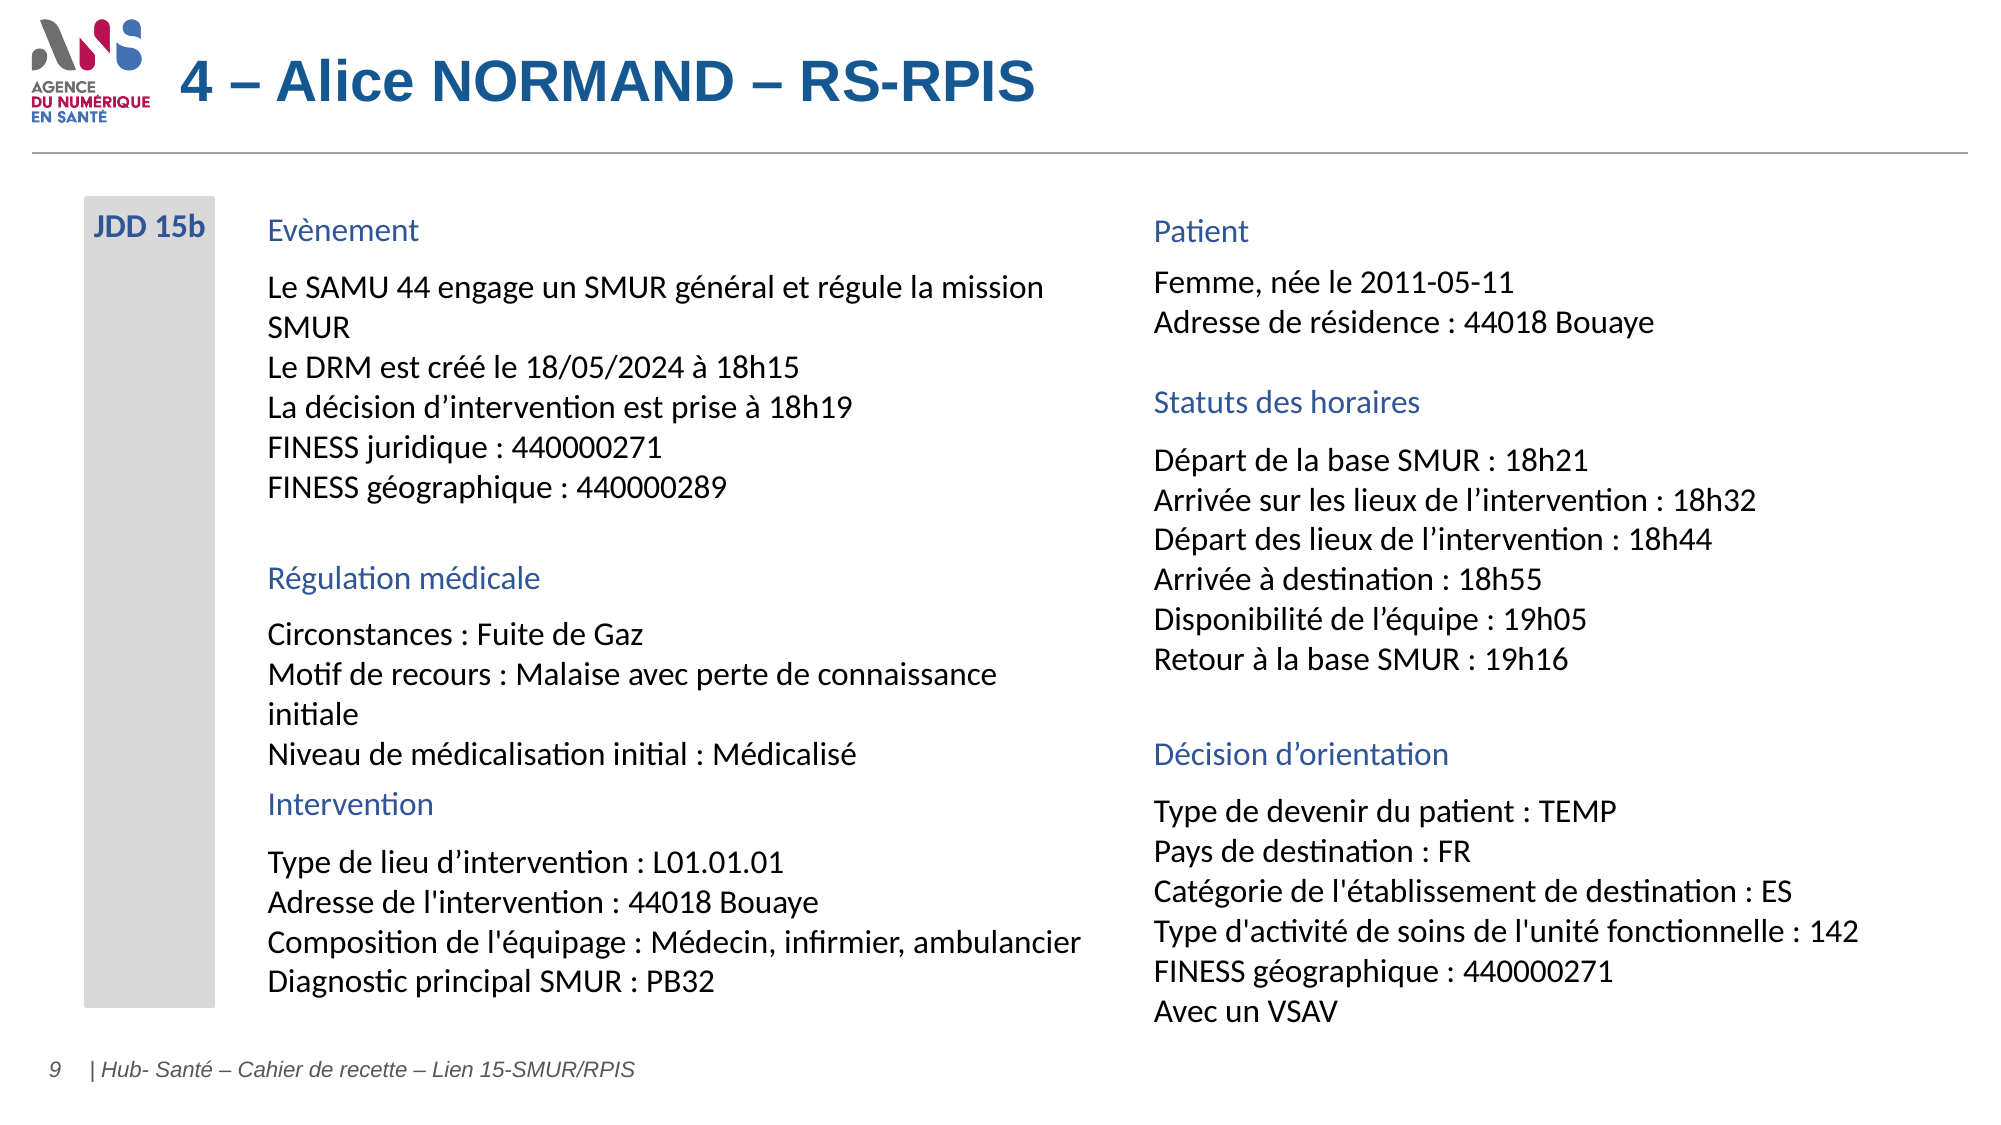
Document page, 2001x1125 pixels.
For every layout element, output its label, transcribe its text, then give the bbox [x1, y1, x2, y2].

text_box Régulation médicale [252, 548, 1139, 604]
slide_number 9 [23, 1038, 87, 1099]
text_box Circonstances : Fuite de Gaz Motif de recours : Malaise avec perte de connaissance initiale Niveau de médicalisation initial : Médicalisé [252, 604, 1100, 775]
text_box Départ de la base SMUR : 18h21 Arrivée sur les lieux de l’intervention : 18h32 Départ des lieux de l’intervention : 18h44 Arrivée à destination : 18h55 Disponibilité de l’équipe : 19h05 Retour à la base SMUR : 19h16 [1139, 430, 1986, 685]
text_box Patient [1139, 201, 2000, 257]
text_box Intervention [252, 775, 1254, 830]
text_box Femme, née le 2011-05-11 Adresse de résidence : 44018 Bouaye [1139, 257, 1986, 348]
title 4 – Alice NORMAND – RS-RPIS [180, 19, 1945, 138]
text_box Type de lieu d’intervention : L01.01.01 Adresse de l'intervention : 44018 Bouaye Composition de l'équipage : Médecin, infirmier, ambulancier Diagnostic principal SMUR : PB32 [252, 832, 1100, 1007]
text_box Evènement [252, 200, 1254, 256]
text_box Le SAMU 44 engage un SMUR général et régule la mission SMUR Le DRM est créé le 18/05/2024 à 18h15 La décision d’intervention est prise à 18h19 FINESS juridique : 440000271 FINESS géographique : 440000289 [252, 258, 1100, 513]
picture [31, 19, 150, 123]
text_box Statuts des horaires [1139, 372, 2000, 428]
text_box Décision d’orientation [1139, 724, 2000, 780]
footer | Hub- Santé – Cahier de recette – Lien 15-SMUR/RPIS [89, 1038, 1605, 1099]
text_box JDD 15b [84, 196, 215, 1008]
text_box Type de devenir du patient : TEMP Pays de destination : FR Catégorie de l'établissement de destination : ES Type d'activité de soins de l'unité fonctionnelle : 142 FINESS géographique : 440000271 Avec un VSAV [1139, 782, 1986, 1037]
